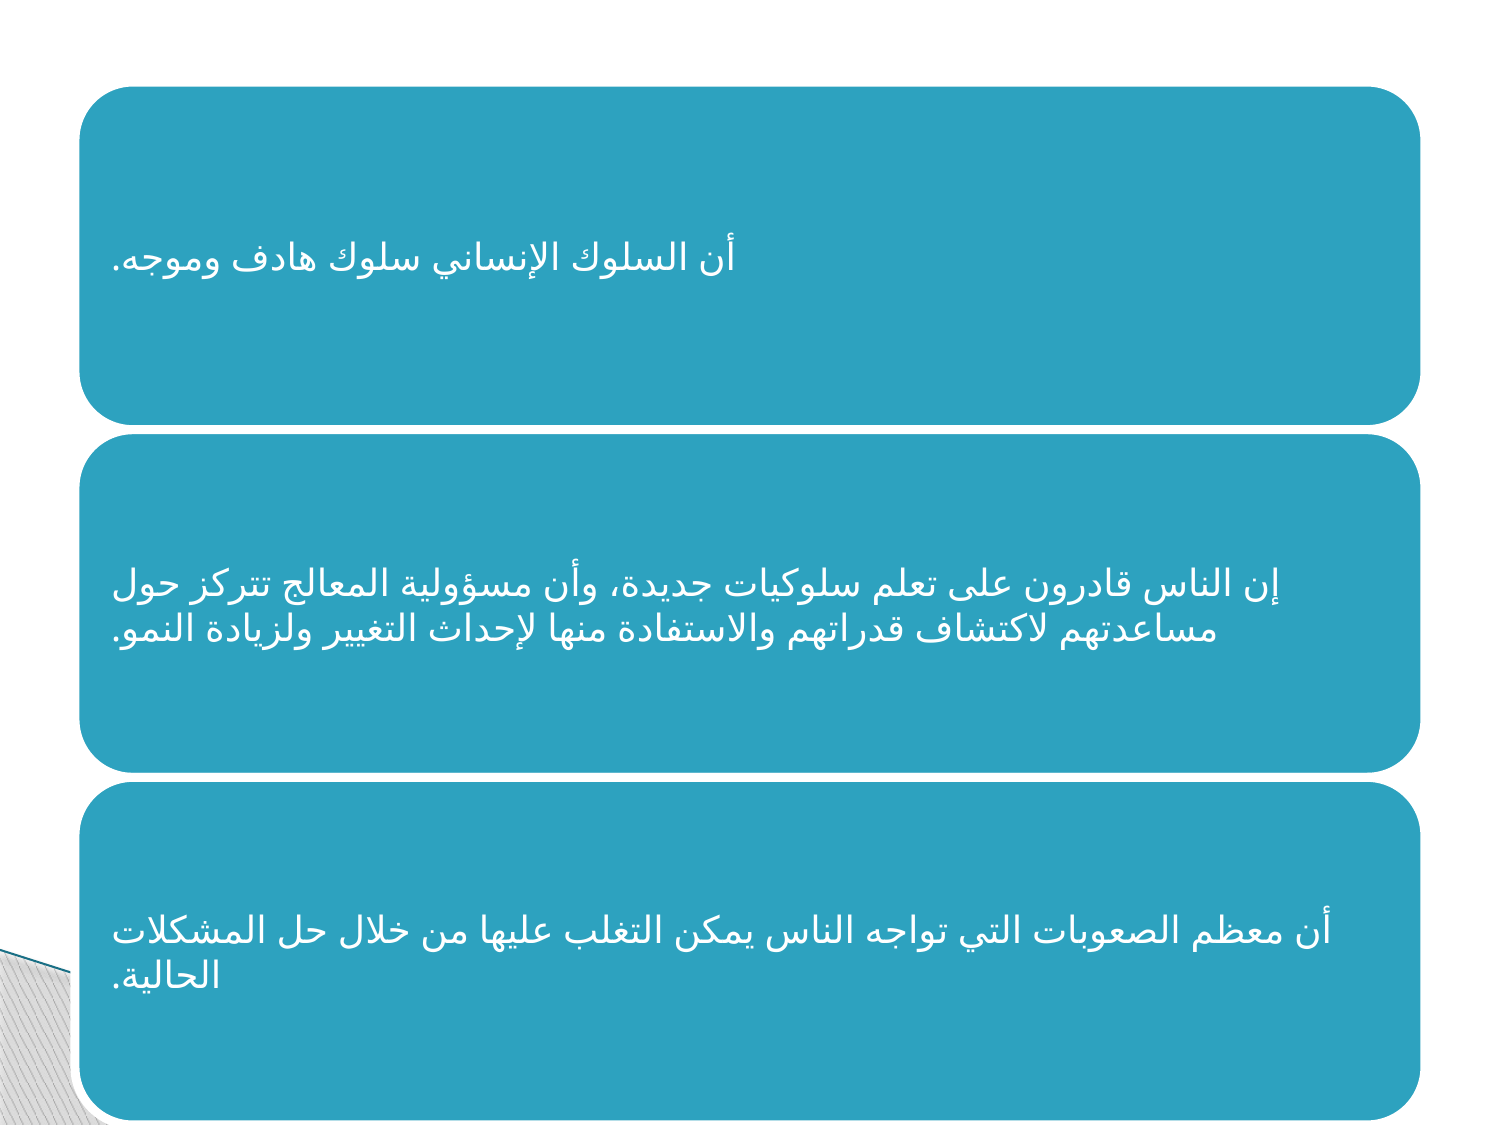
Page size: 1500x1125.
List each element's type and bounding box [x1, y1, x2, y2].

list [74, 81, 1426, 1125]
